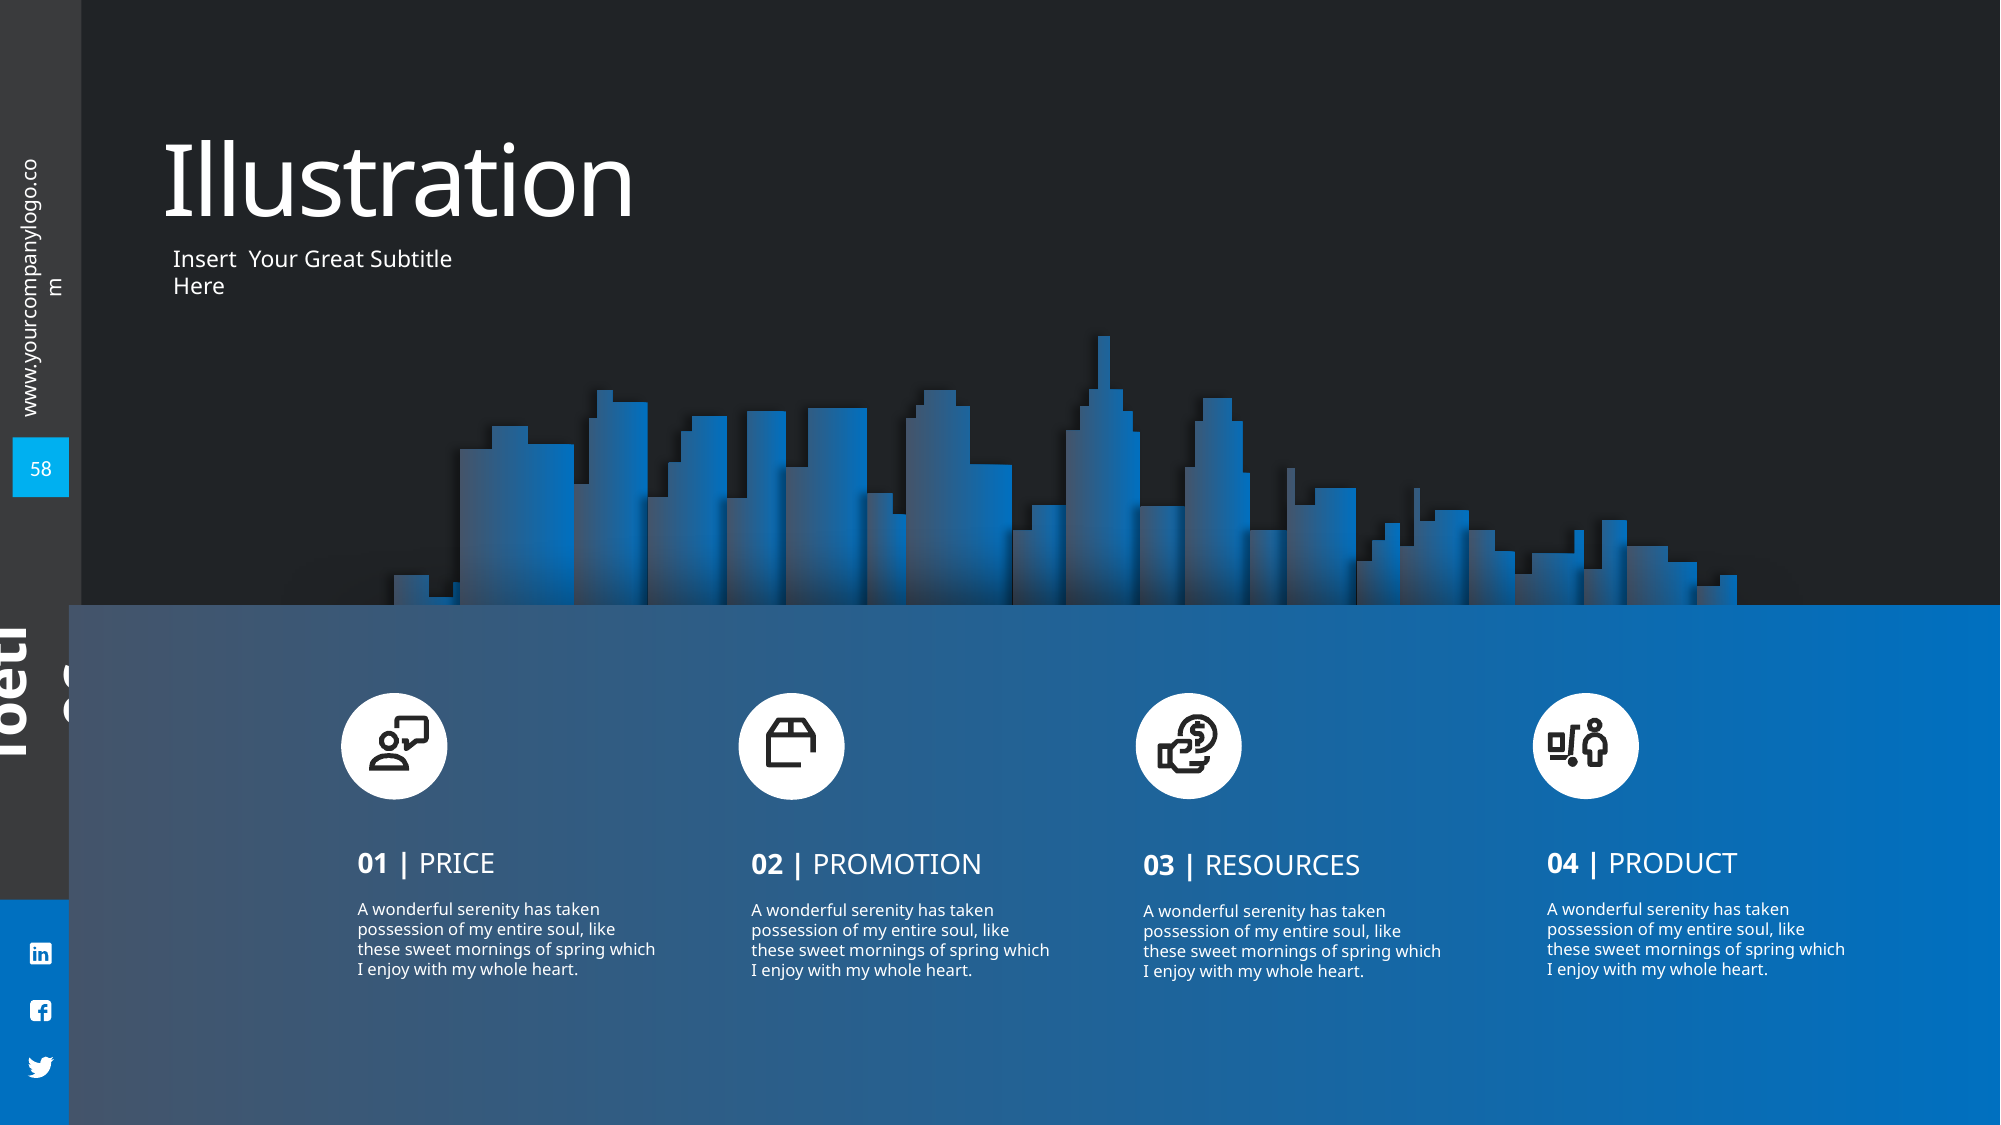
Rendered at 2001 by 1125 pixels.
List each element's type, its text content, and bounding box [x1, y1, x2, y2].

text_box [1547, 717, 1608, 767]
text_box 04 | PRODUCT A wonderful serenity has taken possession of my entire soul, like these sweet mornings of spring which I enjoy with my whole heart. [1532, 838, 1862, 987]
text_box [369, 715, 429, 771]
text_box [1157, 714, 1218, 774]
text_box 03 | RESOURCES A wonderful serenity has taken possession of my entire soul, like these sweet mornings of spring which I enjoy with my whole heart. [1128, 839, 1459, 988]
slide_number 58 [12, 437, 69, 498]
text_box [341, 693, 448, 800]
text_box Insert Your Great Subtitle Here [158, 237, 512, 307]
text_box [1532, 693, 1639, 800]
text_box [1135, 693, 1242, 800]
text_box [766, 717, 816, 768]
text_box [394, 335, 1737, 633]
text_box 01 | PRICE A wonderful serenity has taken possession of my entire soul, like these sweet mornings of spring which I enjoy with my whole heart. [342, 837, 673, 986]
text_box [68, 605, 2000, 1125]
text_box Illustration [147, 116, 677, 236]
text_box [738, 693, 845, 800]
text_box 02 | PROMOTION A wonderful serenity has taken possession of my entire soul, like these sweet mornings of spring which I enjoy with my whole heart. [736, 839, 1067, 988]
